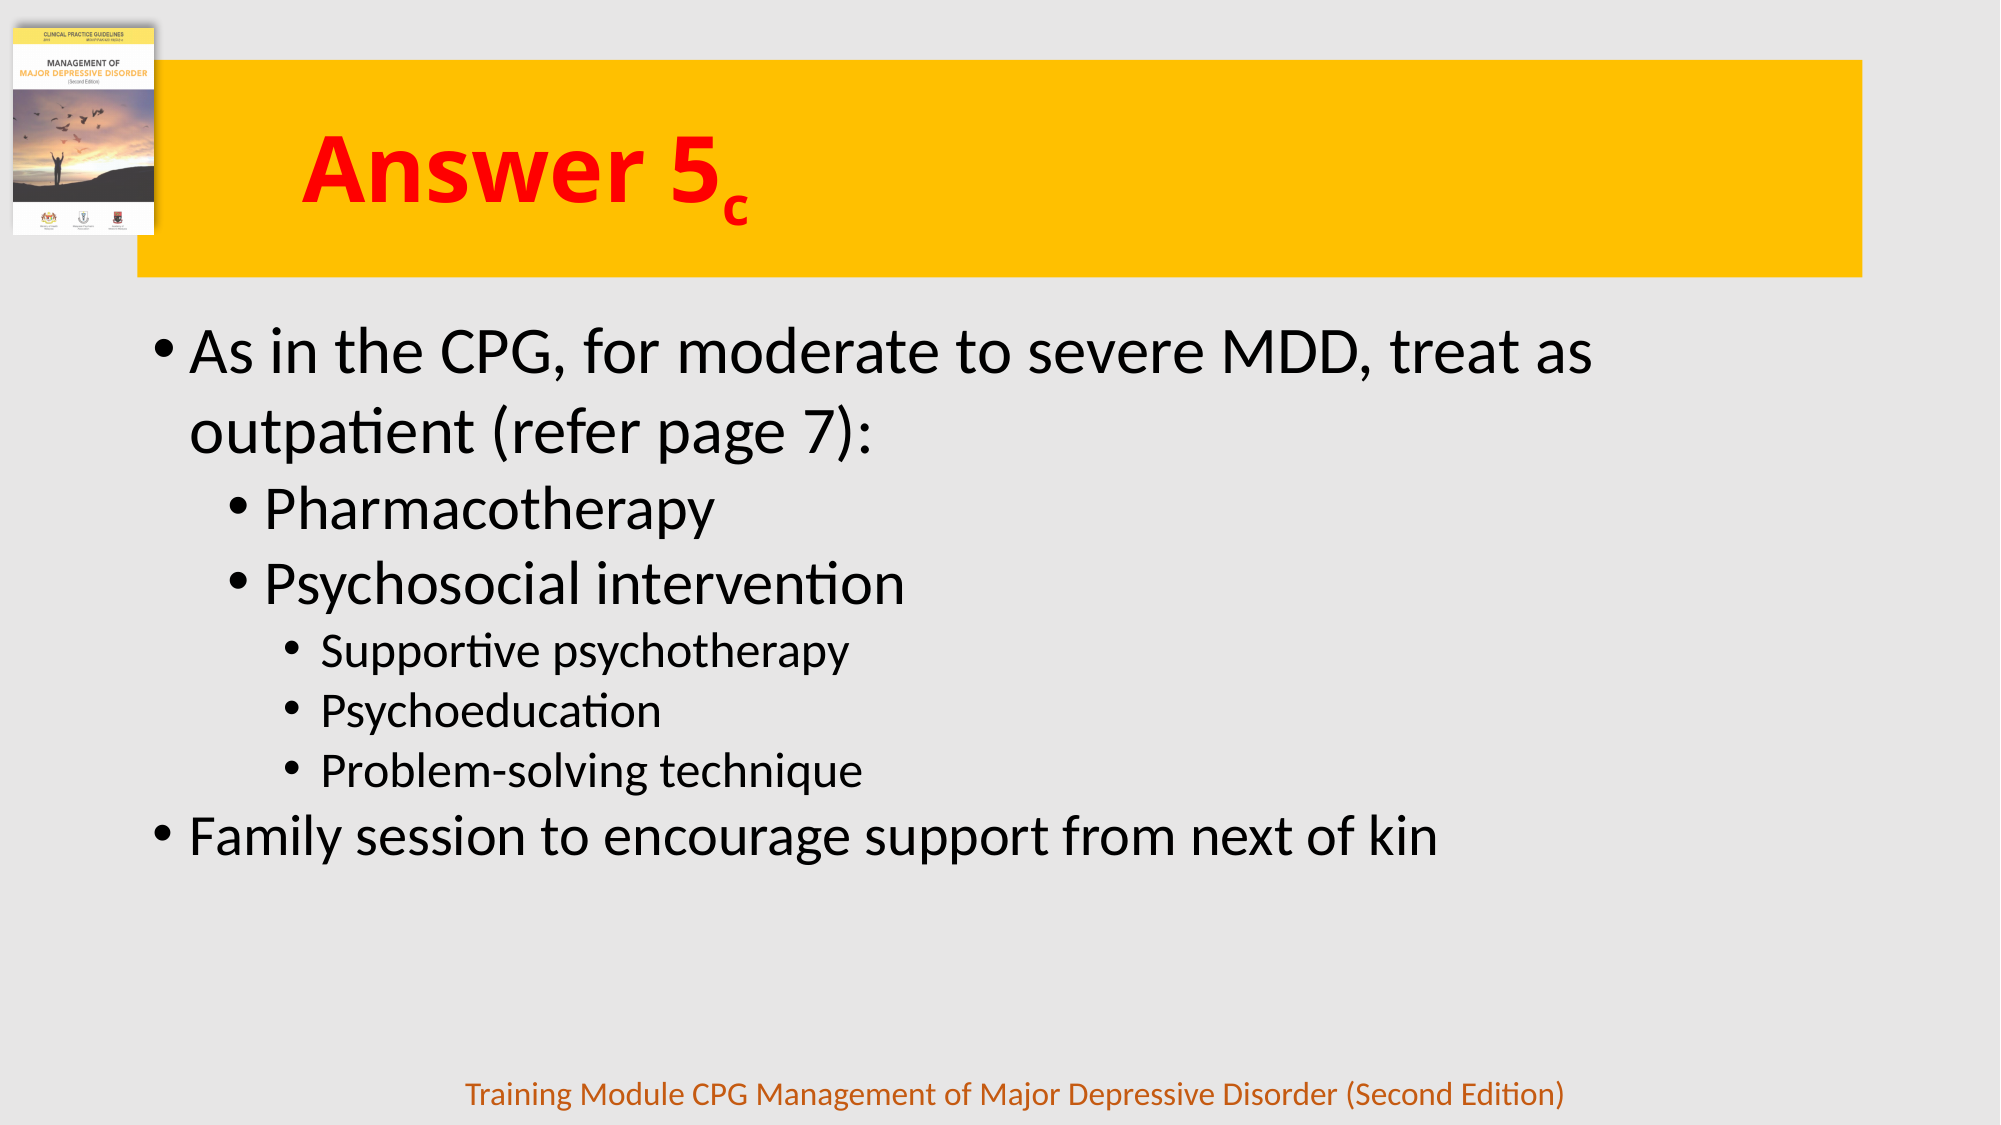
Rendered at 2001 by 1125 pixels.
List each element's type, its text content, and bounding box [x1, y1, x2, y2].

list As in the CPG, for moderate to severe MDD, treat as outpatient (refer page 7): Pharmacotherapy Psychosocial intervention Supportive psychotherapy Psychoeducation Problem-solving technique Family session to encourage support from next of kin [137, 299, 1863, 1014]
text_box Training Module CPG Management of Major Depressive Disorder (Second Edition) [450, 1065, 1832, 1120]
title Answer 5c [137, 59, 1863, 278]
picture [13, 28, 154, 235]
